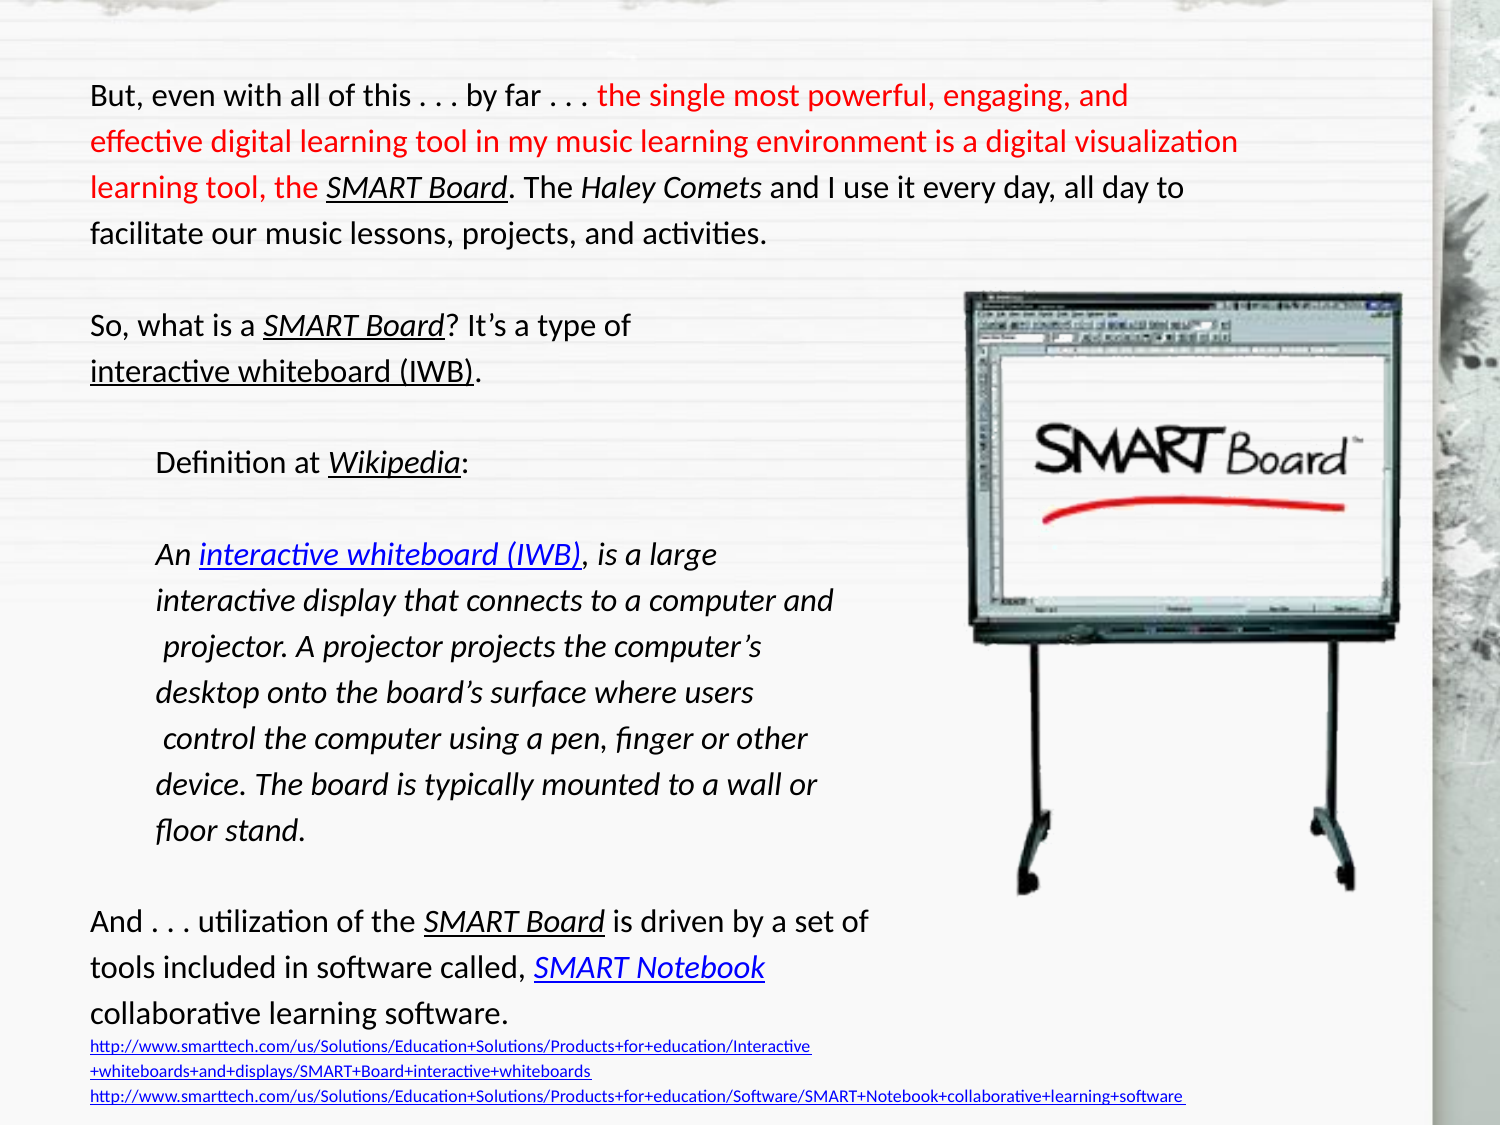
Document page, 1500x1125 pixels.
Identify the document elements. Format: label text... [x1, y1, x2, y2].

text_box [112, 946, 1056, 1053]
picture [0, 0, 1500, 1125]
list But, even with all of this . . . by far . . . the single most powerful, engaging, and effective digital learning tool in my music learning environment is a digital visualization learning tool, the SMART Board. The Haley Comets and I use it every day, all day to facilitate our music lessons, projects, and activities. So, what is a SMART Board? It’s a type of interactive whiteboard (IWB). Definition at Wikipedia: An interactive whiteboard (IWB), is a large interactive display that connects to a computer and projector. A projector projects the computer’s desktop onto the board’s surface where users control the computer using a pen, finger or other device. The board is typically mounted to a wall or floor stand. And . . . utilization of the SMART Board is driven by a set of tools included in software called, SMART Notebook collaborative learning software. http://www.smarttech.com/us/Solutions/Education+Solutions/Products+for+education/Interactive +whiteboards+and+displays/SMART+Board+interactive+whiteboards http://www.smarttech.com/us/Solutions/Education+Solutions/Products+for+education/Software/SMART+Notebook+collaborative+learning+software [75, 66, 1425, 1125]
picture [941, 287, 1420, 901]
